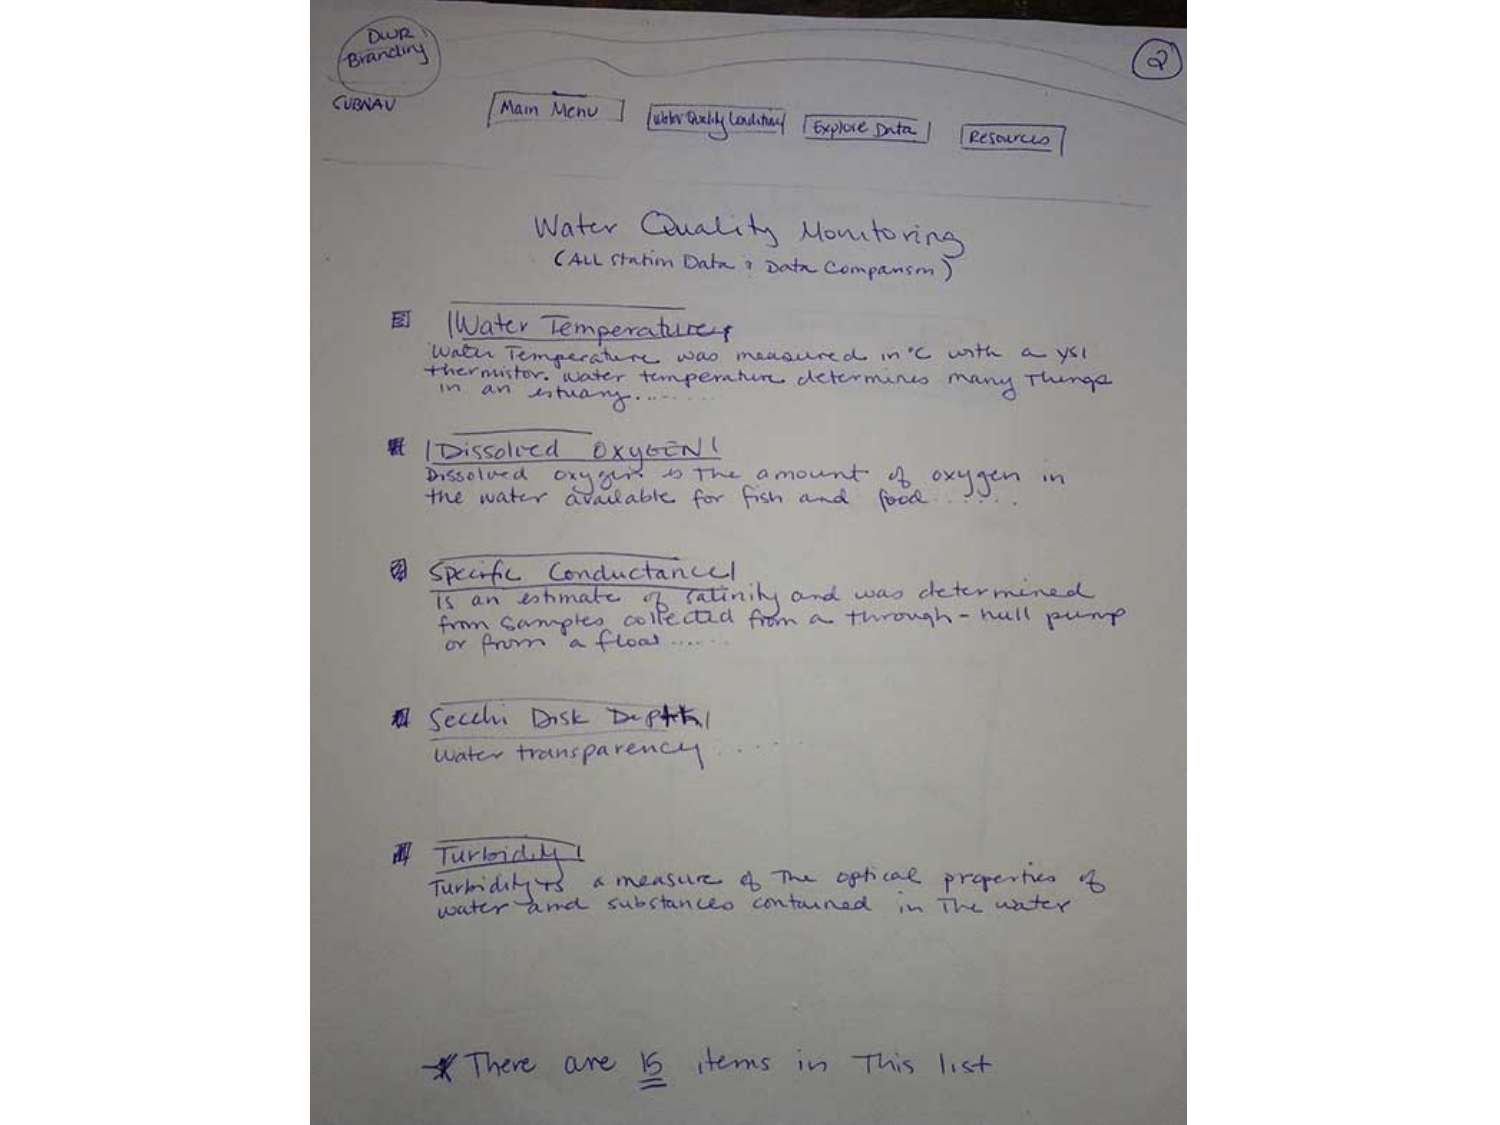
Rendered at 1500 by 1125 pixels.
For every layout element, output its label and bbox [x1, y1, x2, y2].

picture [310, 0, 1187, 1125]
